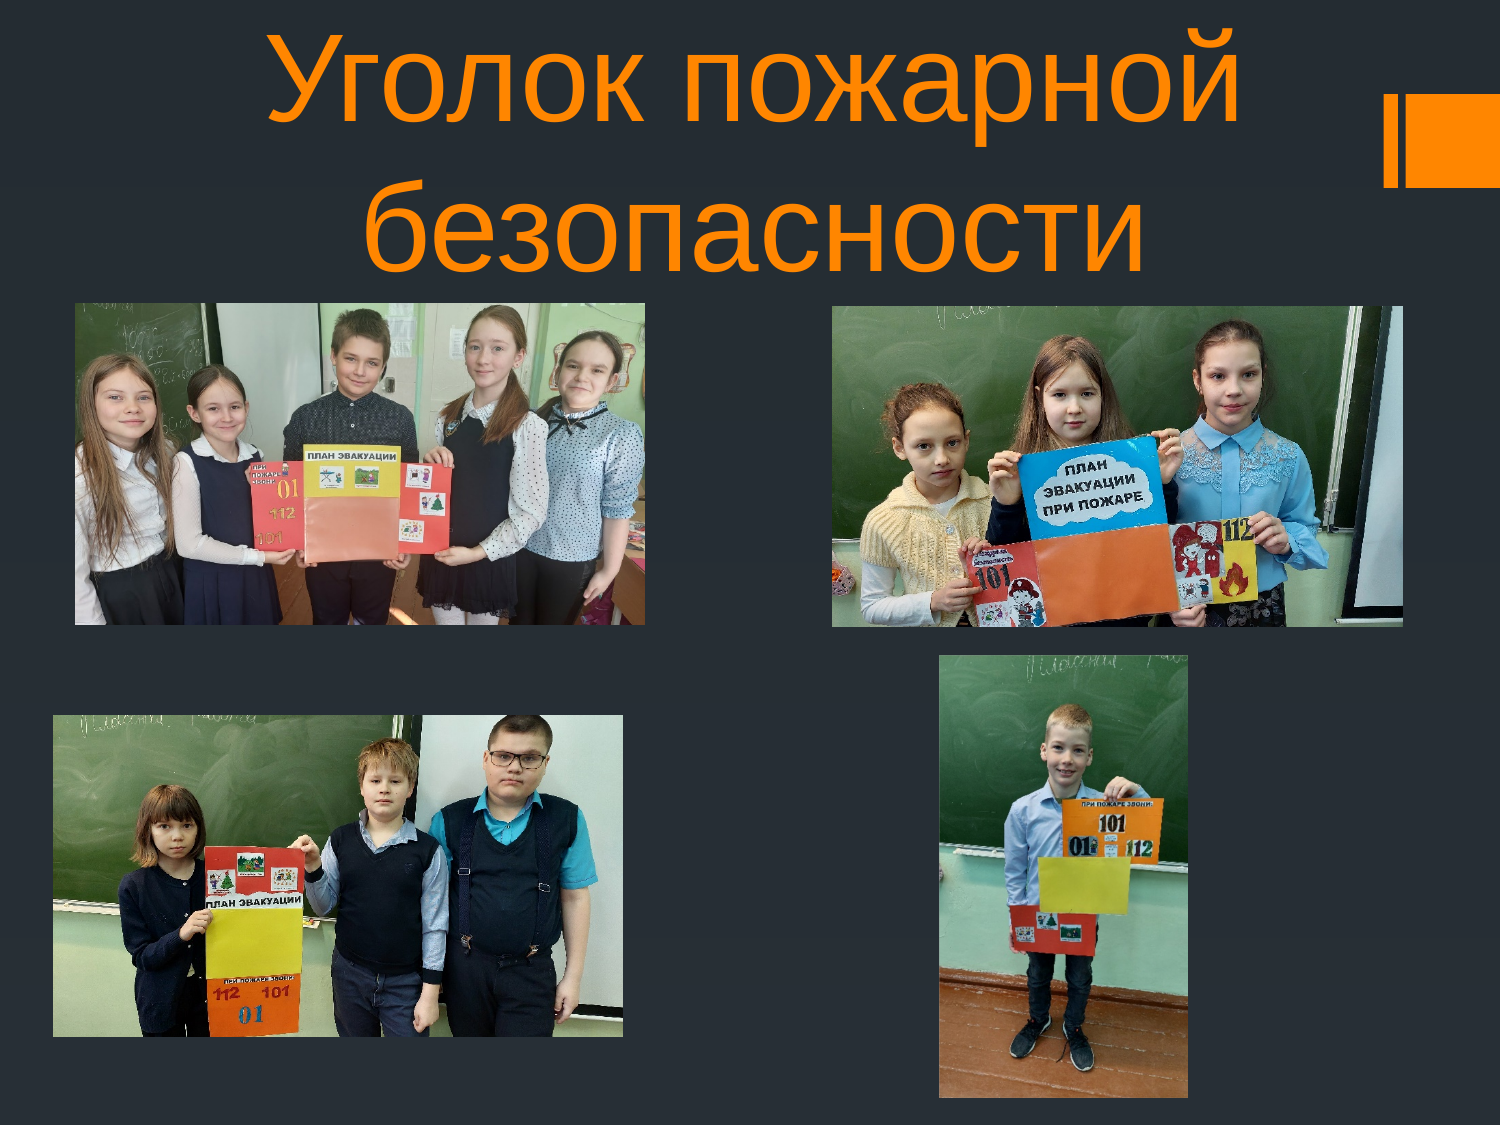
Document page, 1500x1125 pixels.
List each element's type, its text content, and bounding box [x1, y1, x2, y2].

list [74, 303, 646, 626]
title Уголок пожарной безопасности [154, 114, 1355, 304]
picture [832, 305, 1403, 628]
picture [842, 656, 1285, 1098]
picture [52, 715, 624, 1038]
